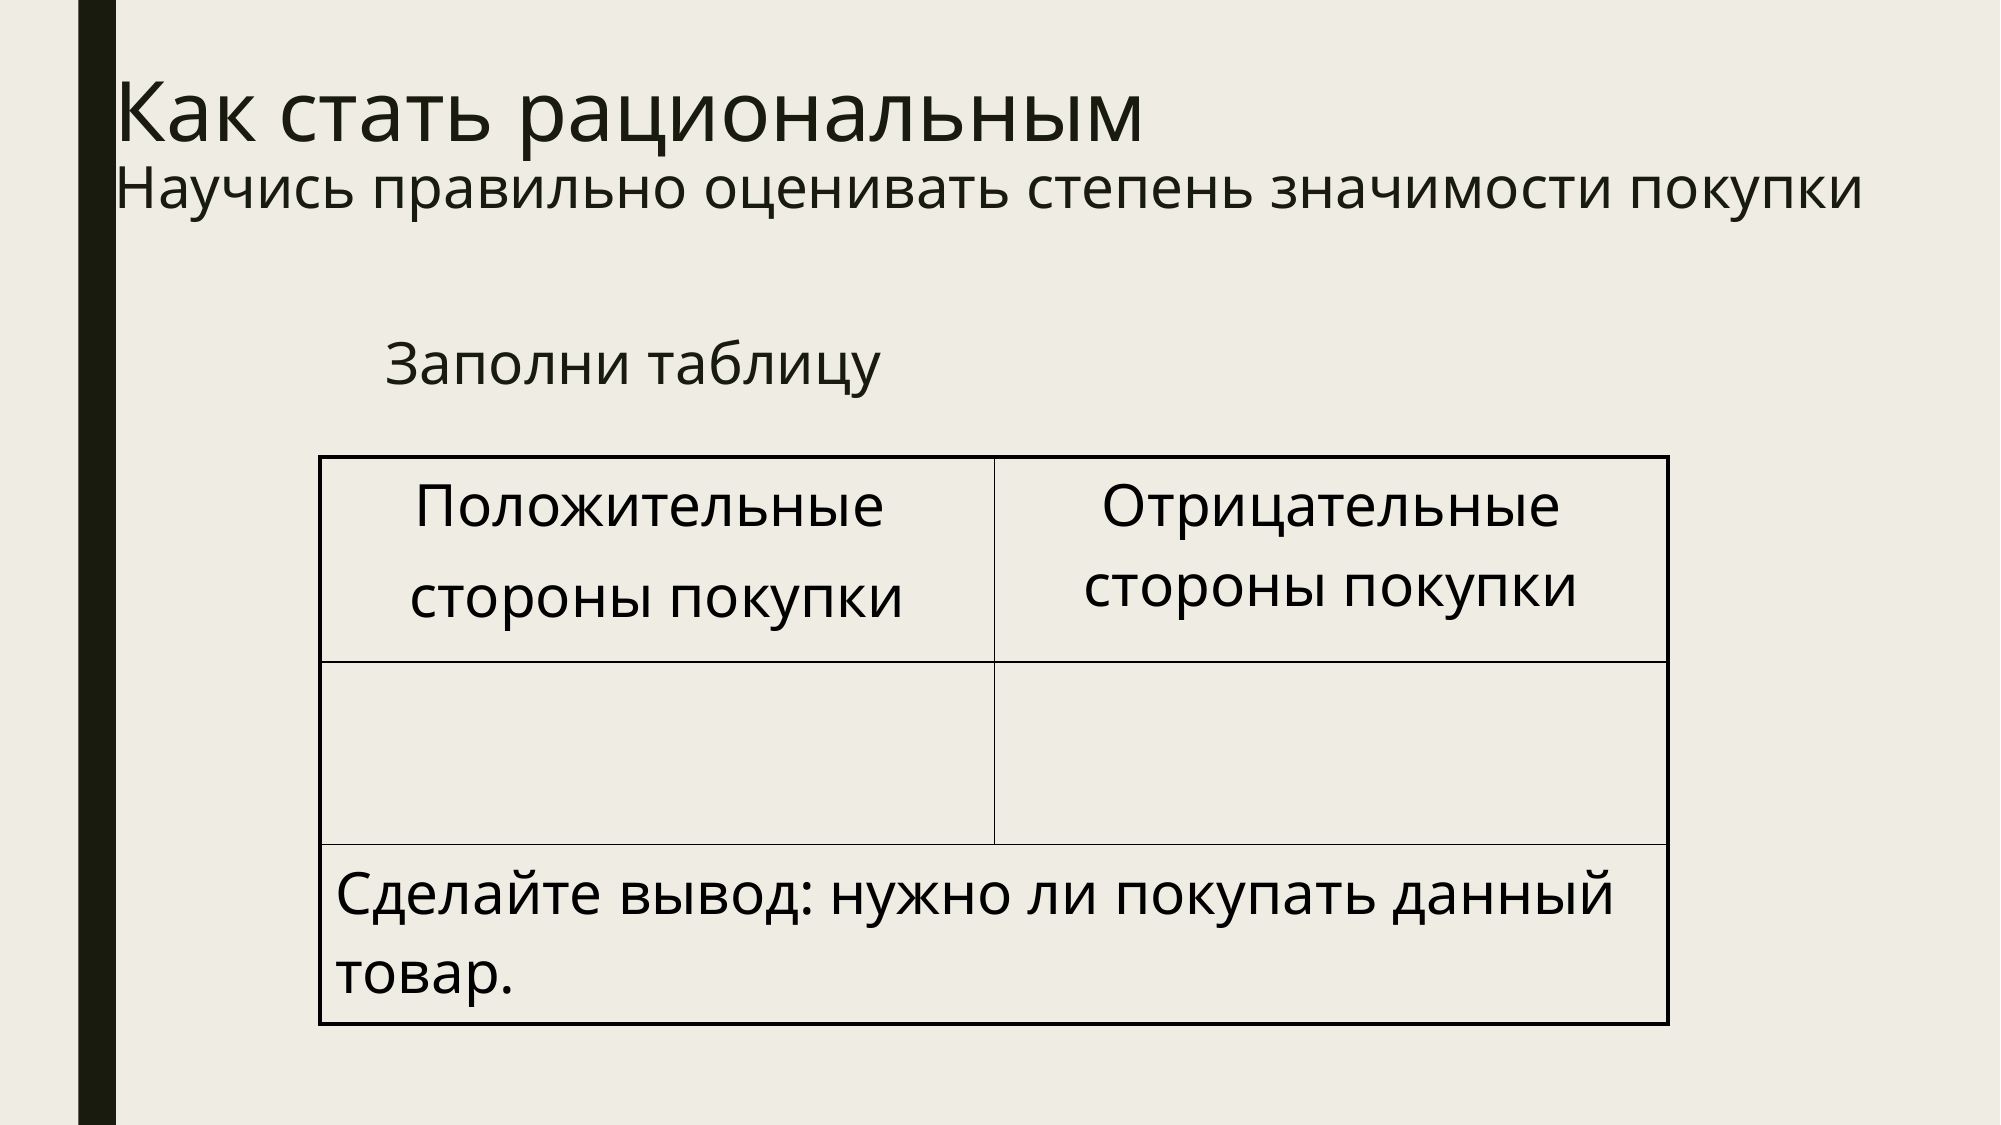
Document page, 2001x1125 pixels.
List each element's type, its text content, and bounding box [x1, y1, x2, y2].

table_cell Сделайте вывод: нужно ли покупать данный товар. [322, 845, 1666, 1022]
table_header Положительные стороны покупки [322, 459, 994, 661]
table_cell [995, 663, 1666, 844]
table_cell [322, 663, 994, 844]
title Как стать рациональным Научись правильно оценивать степень значимости покупки [99, 62, 1900, 288]
table_header Отрицательные стороны покупки [995, 459, 1666, 661]
list Заполни таблицу [324, 324, 1686, 468]
